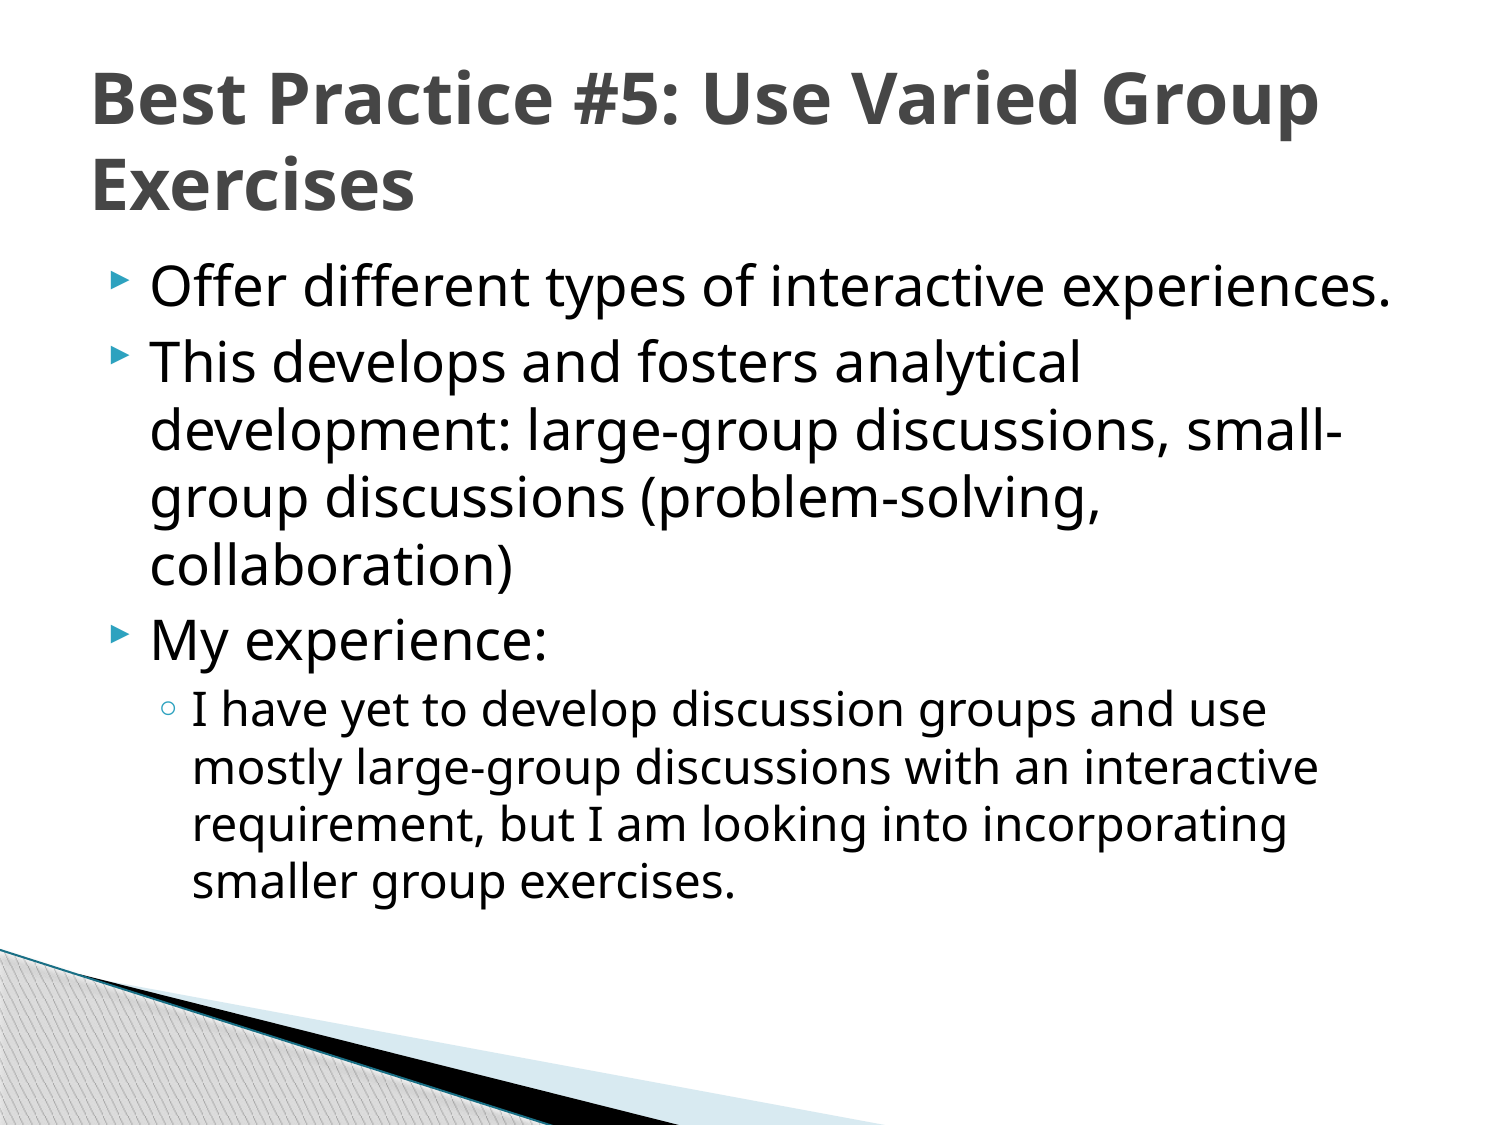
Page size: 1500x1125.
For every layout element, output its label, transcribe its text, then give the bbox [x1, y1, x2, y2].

title Best Practice #5: Use Varied Group Exercises [75, 45, 1425, 233]
list Offer different types of interactive experiences. This develops and fosters analytical development: large-group discussions, small-group discussions (problem-solving, collaboration) My experience: I have yet to develop discussion groups and use mostly large-group discussions with an interactive requirement, but I am looking into incorporating smaller group exercises. [75, 243, 1425, 986]
